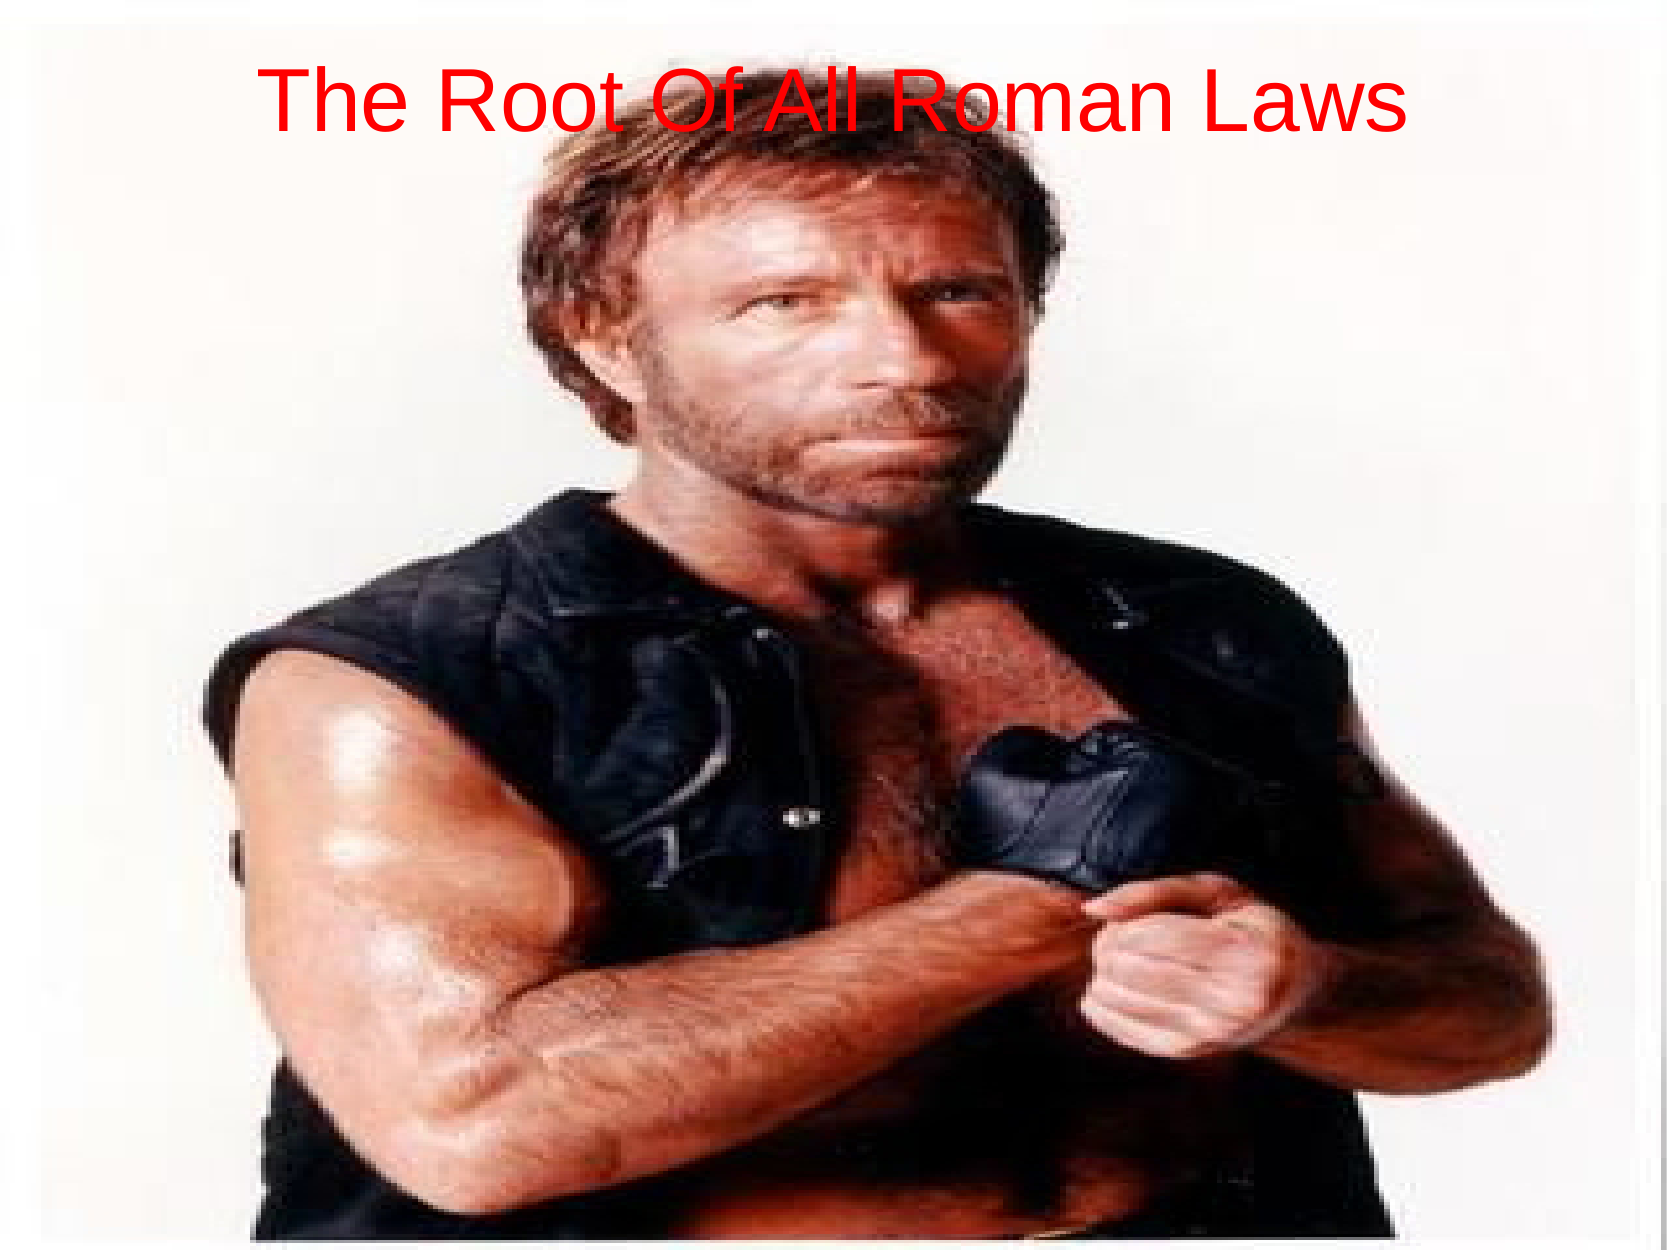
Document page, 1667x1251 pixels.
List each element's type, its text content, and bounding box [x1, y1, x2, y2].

picture [0, 0, 1667, 1250]
title The Root Of All Roman Laws [40, 49, 1627, 201]
